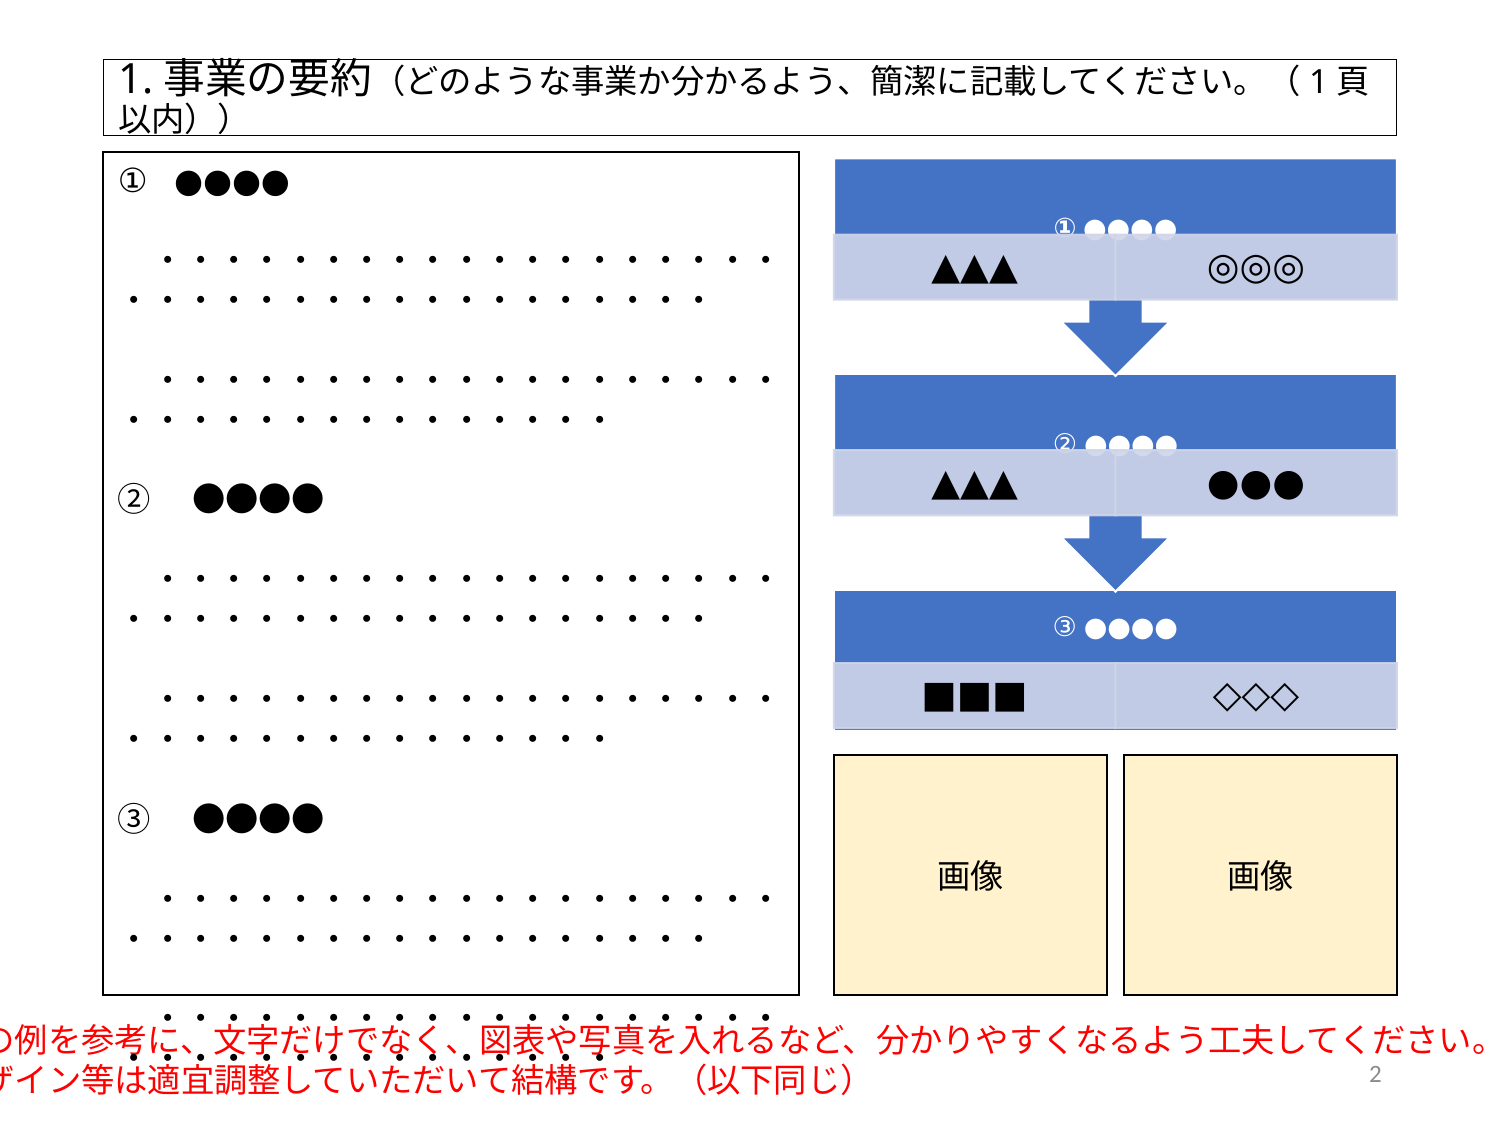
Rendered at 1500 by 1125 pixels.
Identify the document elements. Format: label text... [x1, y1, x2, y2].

text_box ※上の例を参考に、文字だけでなく、図表や写真を入れるなど、分かりやすくなるよう工夫してください。 ※デザイン等は適宜調整していただいて結構です。（以下同じ） [0, 1012, 1500, 1107]
text_box 画像 [1123, 754, 1398, 996]
text_box 画像 [833, 754, 1108, 996]
text_box ●●●● ・・・・・・・・・・・・・・・・・・・・・・・・・・・・・・・・・・・・・ ・・・・・・・・・・・・・・・・・・・・・・・・・・・・・・・・・・ ② ●●●● ・・・・・・・・・・・・・・・・・・・・・・・・・・・・・・・・・・・・・ ・・・・・・・・・・・・・・・・・・・・・・・・・・・・・・・・・・ ③ ●●●● ・・・・・・・・・・・・・・・・・・・・・・・・・・・・・・・・・・・・・ ・・・・・・・・・・・・・・・・・・・・・・・・・・・・・・・・・・ [102, 151, 800, 996]
title 1.事業の要約（どのような事業か分かるよう、簡潔に記載してください。（1頁以内）） [103, 59, 1397, 136]
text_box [833, 158, 1397, 732]
